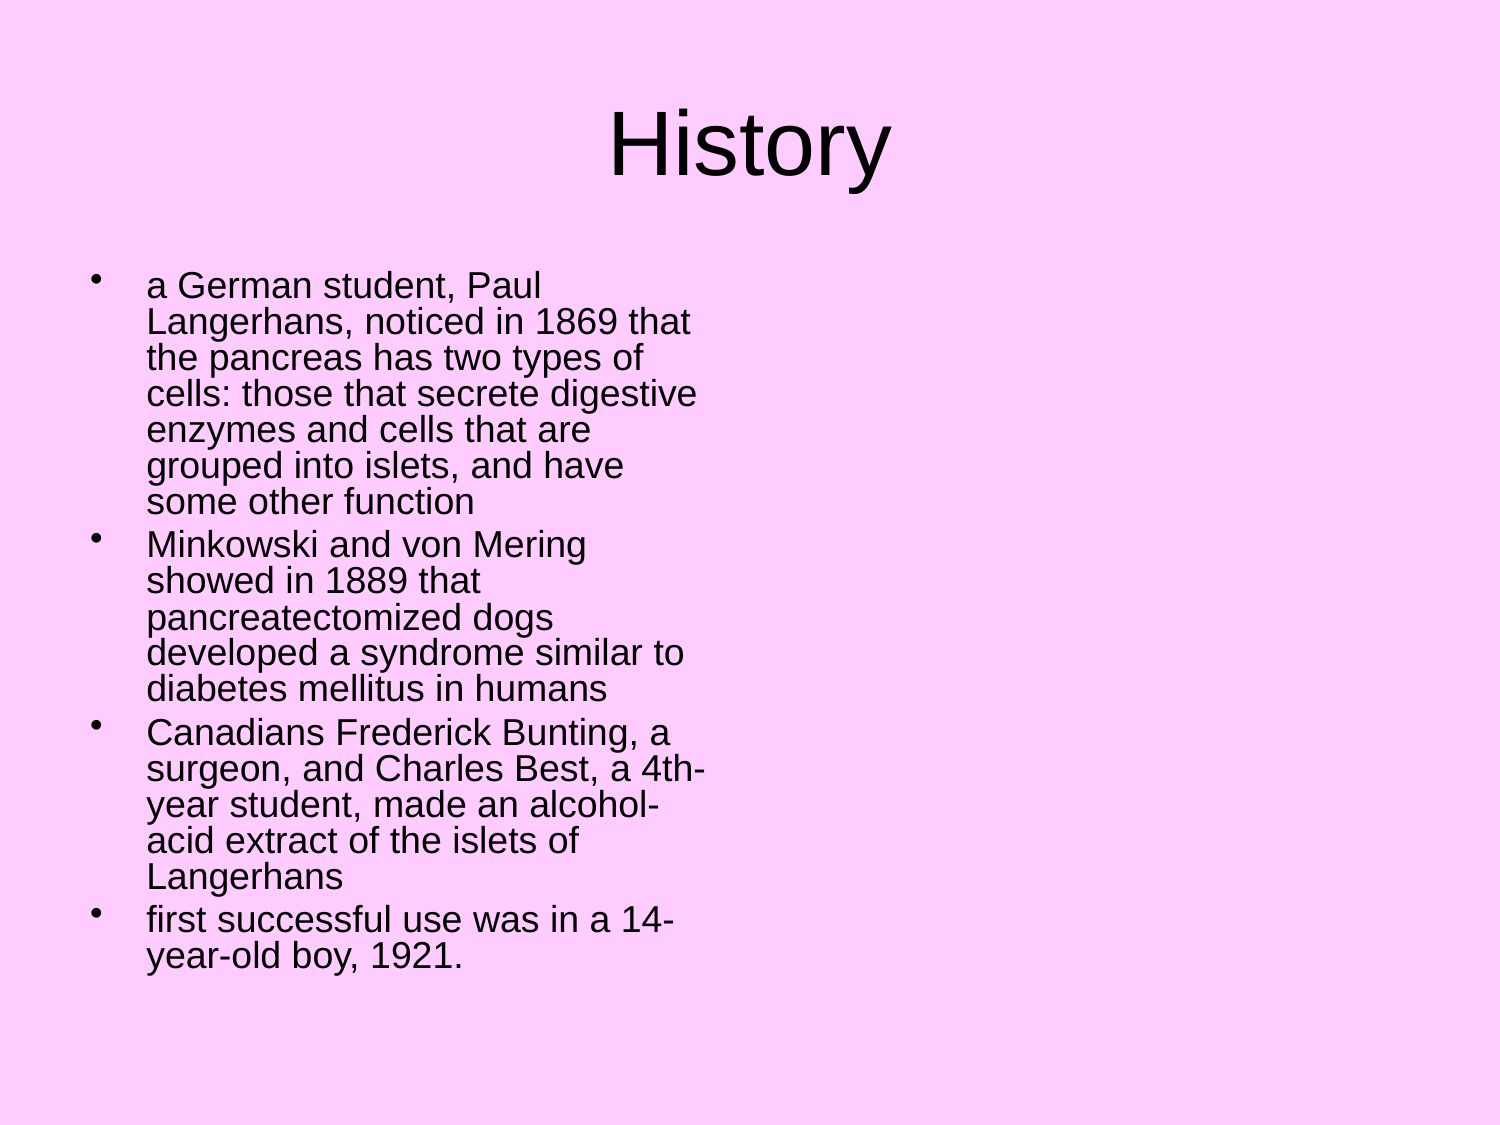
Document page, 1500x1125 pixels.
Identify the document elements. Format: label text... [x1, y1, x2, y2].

title History [75, 45, 1425, 233]
list a German student, Paul Langerhans, noticed in 1869 that the pancreas has two types of cells: those that secrete digestive enzymes and cells that are grouped into islets, and have some other function Minkowski and von Mering showed in 1889 that pancreatectomized dogs developed a syndrome similar to diabetes mellitus in humans Canadians Frederick Bunting, a surgeon, and Charles Best, a 4th-year student, made an alcohol-acid extract of the islets of Langerhans first successful use was in a 14-year-old boy, 1921. [75, 262, 738, 1005]
